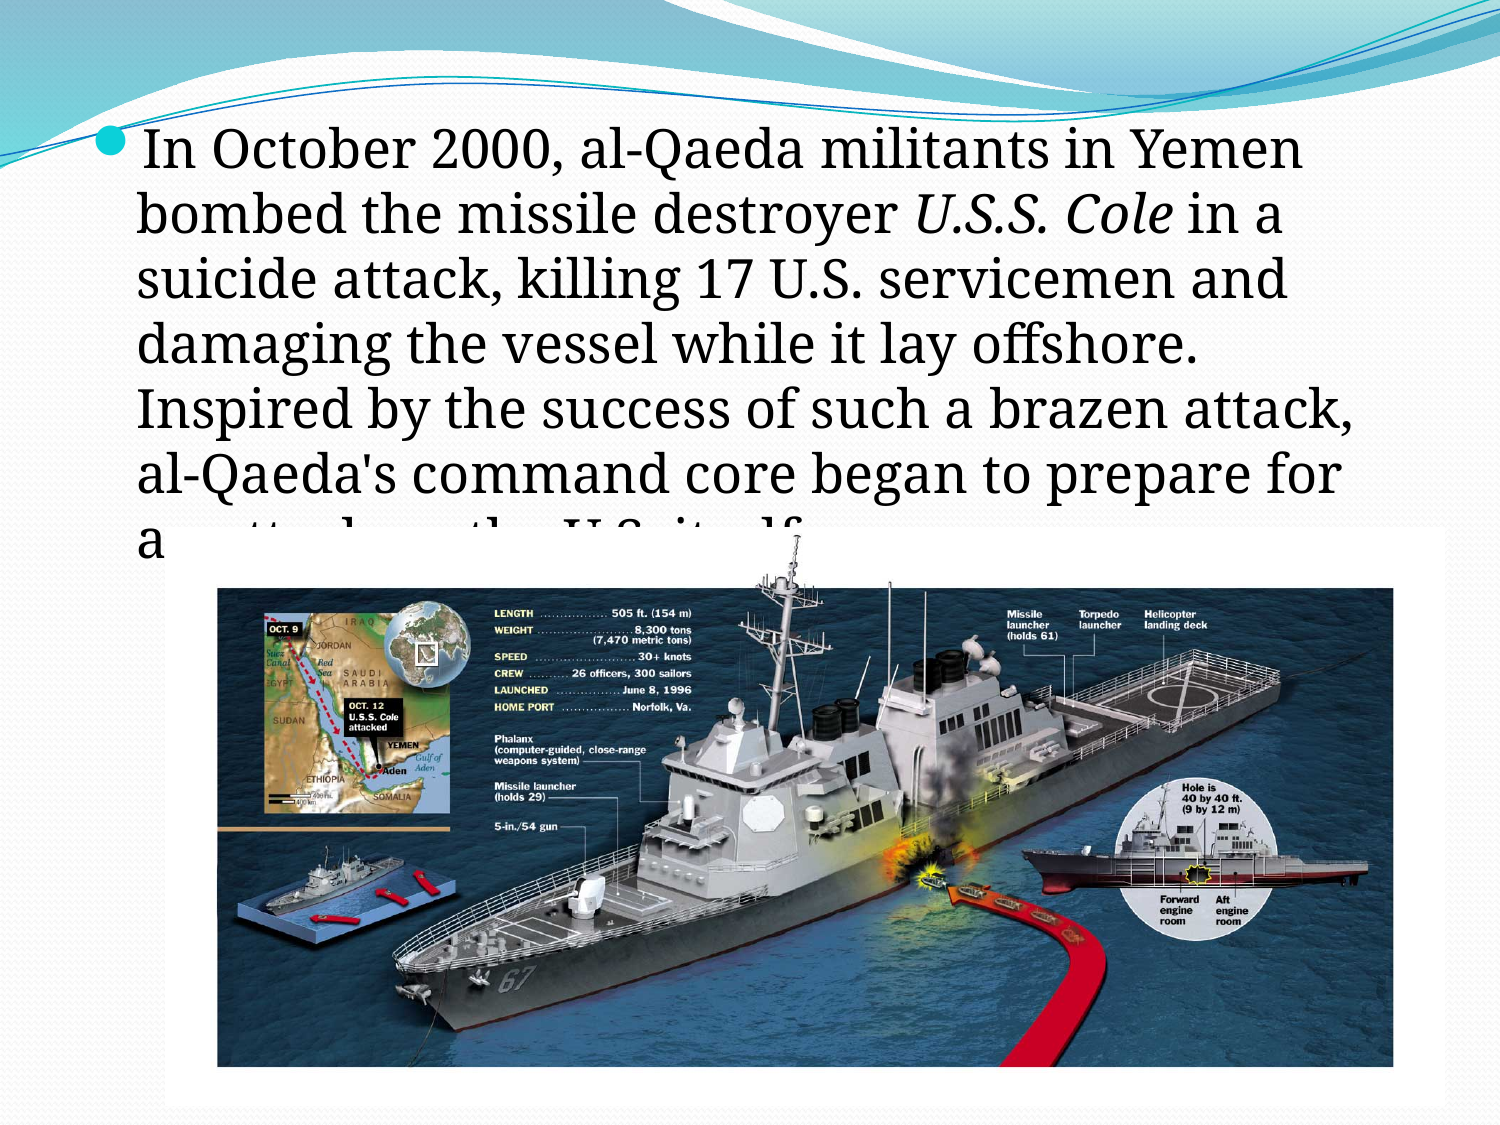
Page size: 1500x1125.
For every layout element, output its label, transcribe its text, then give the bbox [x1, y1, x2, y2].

list In October 2000, al-Qaeda militants in Yemen bombed the missile destroyer U.S.S. Cole in a suicide attack, killing 17 U.S. servicemen and damaging the vessel while it lay offshore. Inspired by the success of such a brazen attack, al-Qaeda's command core began to prepare for an attack on the U.S. itself. [76, 107, 1427, 828]
picture [165, 526, 1445, 1107]
